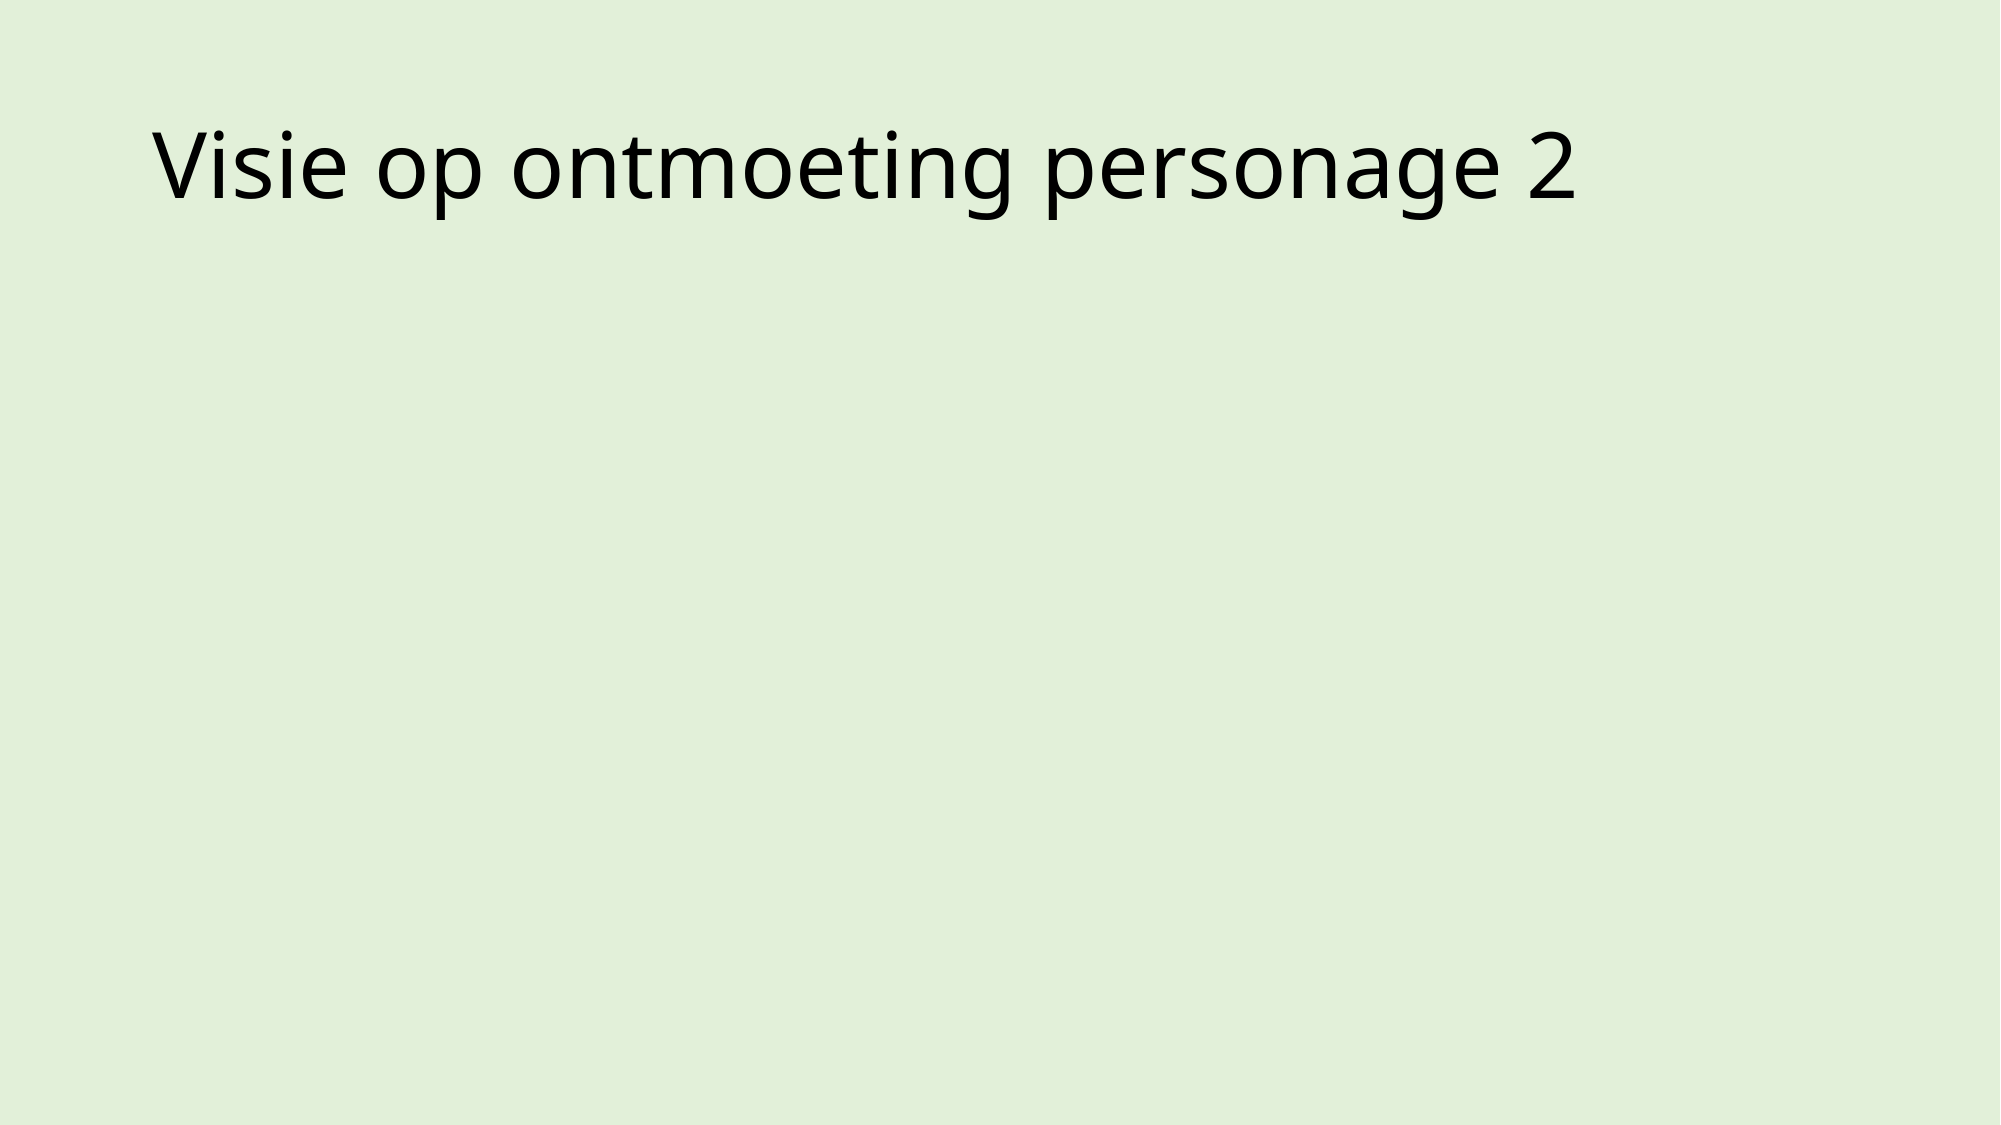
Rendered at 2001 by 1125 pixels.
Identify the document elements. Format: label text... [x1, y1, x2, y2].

title Visie op ontmoeting personage 2 [137, 59, 1863, 278]
